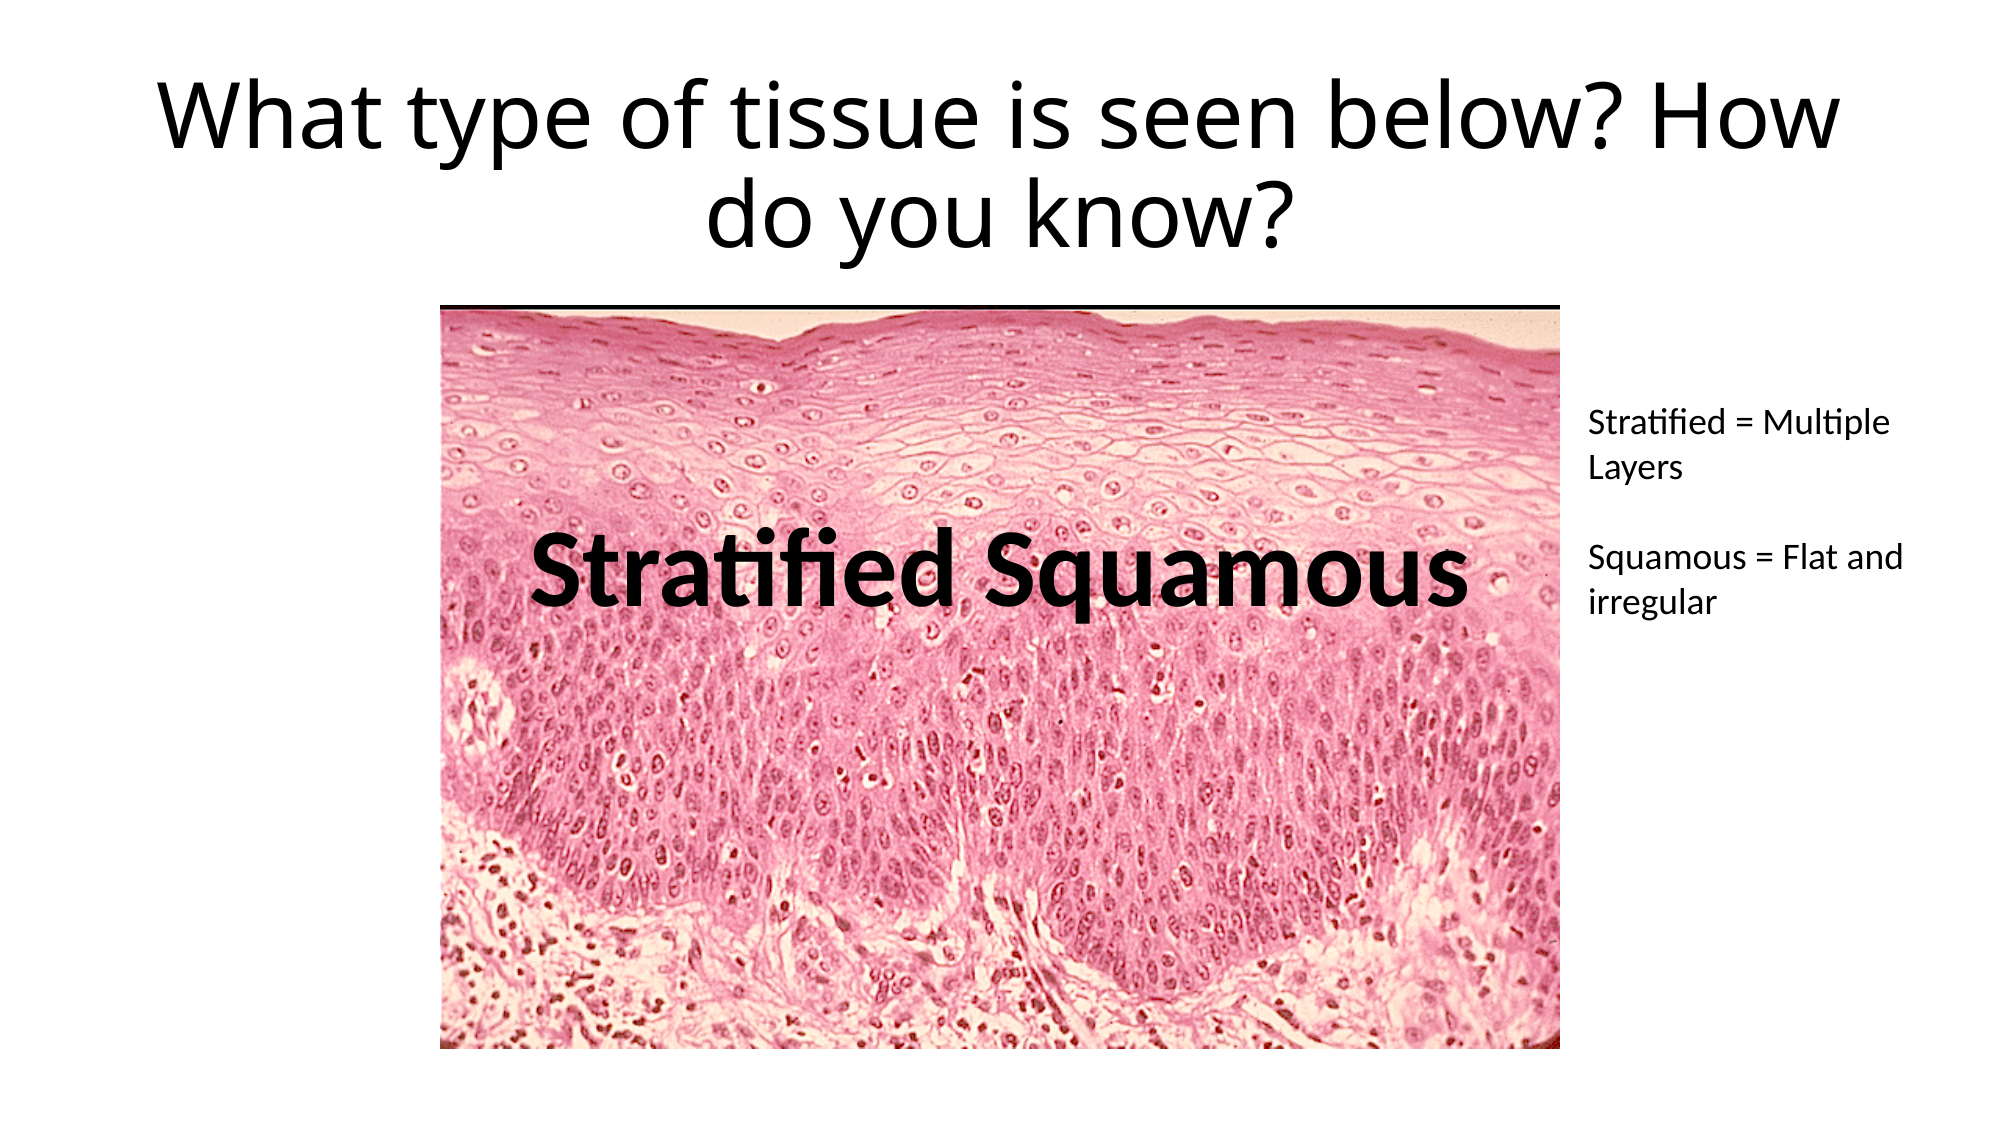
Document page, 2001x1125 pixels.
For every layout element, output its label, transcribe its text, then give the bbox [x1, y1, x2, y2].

picture [440, 305, 1560, 1049]
text_box Stratified = Multiple Layers Squamous = Flat and irregular [1573, 389, 1977, 629]
title What type of tissue is seen below? How do you know? [137, 59, 1863, 278]
